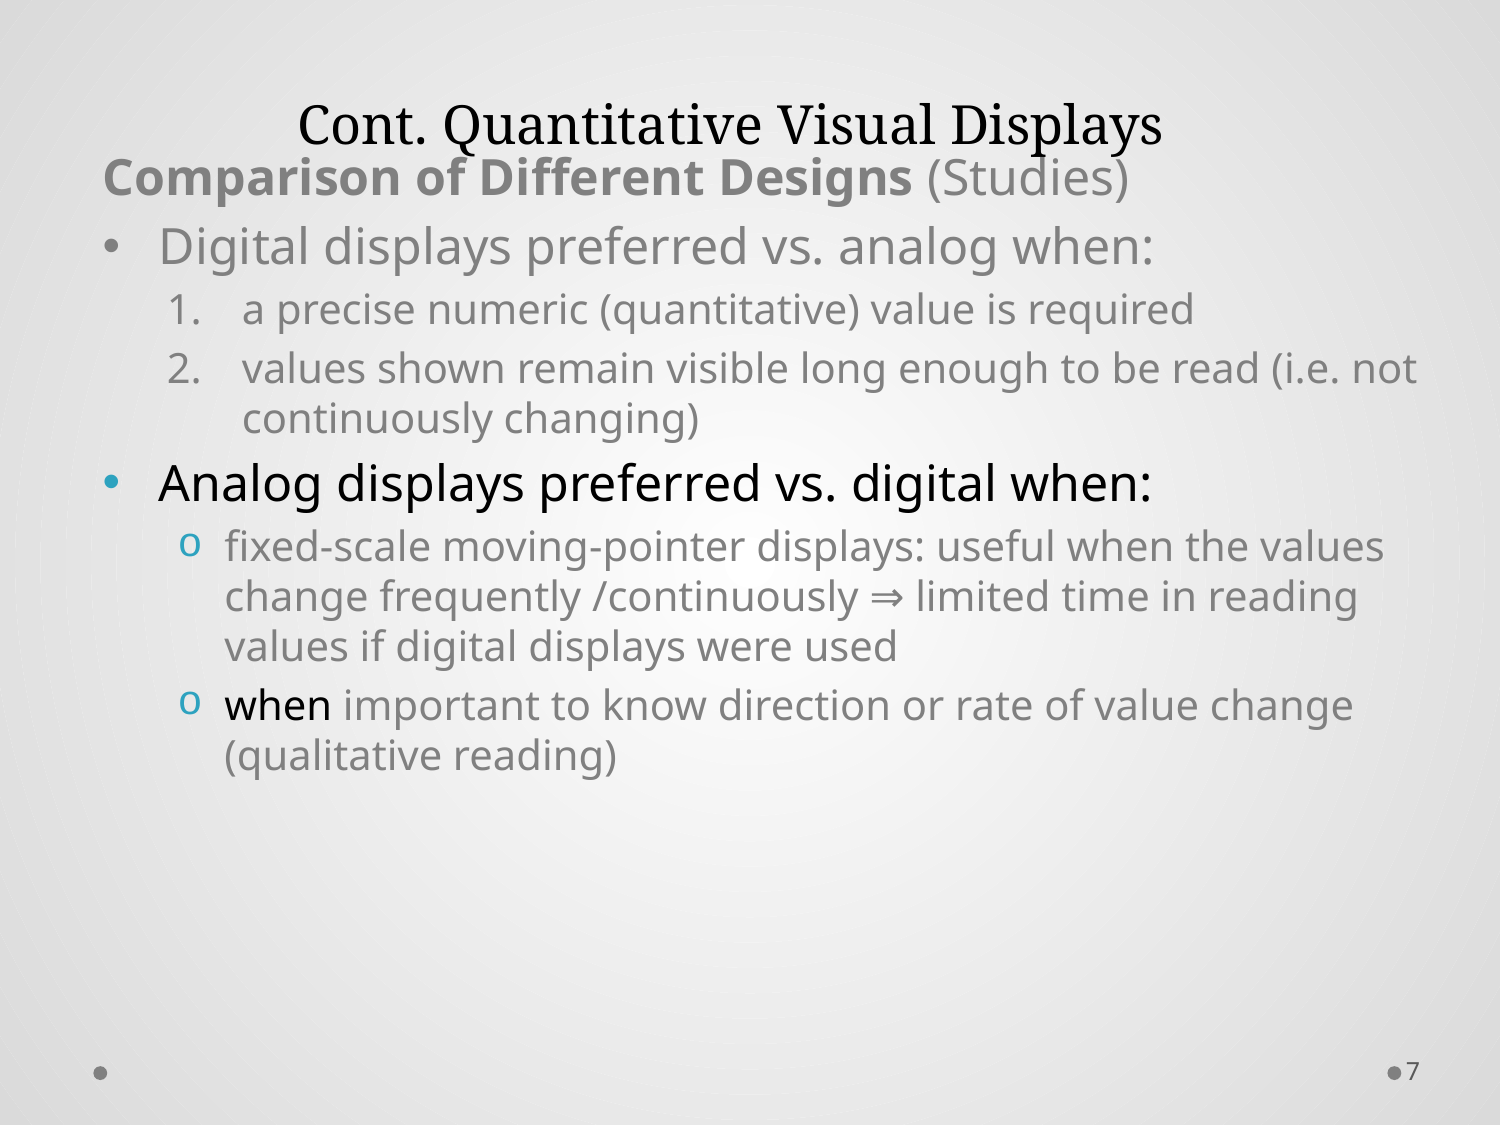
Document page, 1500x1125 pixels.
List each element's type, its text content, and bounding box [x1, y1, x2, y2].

slide_number 7 [1401, 1042, 1494, 1103]
list Comparison of Different Designs (Studies) Digital displays preferred vs. analog when: a precise numeric (quantitative) value is required values shown remain visible long enough to be read (i.e. not continuously changing) Analog displays preferred vs. digital when: fixed-scale moving-pointer displays: useful when the values change frequently /continuously ⇒ limited time in reading values if digital displays were used when important to know direction or rate of value change (qualitative reading) [87, 137, 1438, 1113]
title Cont. Quantitative Visual Displays [62, 62, 1413, 163]
